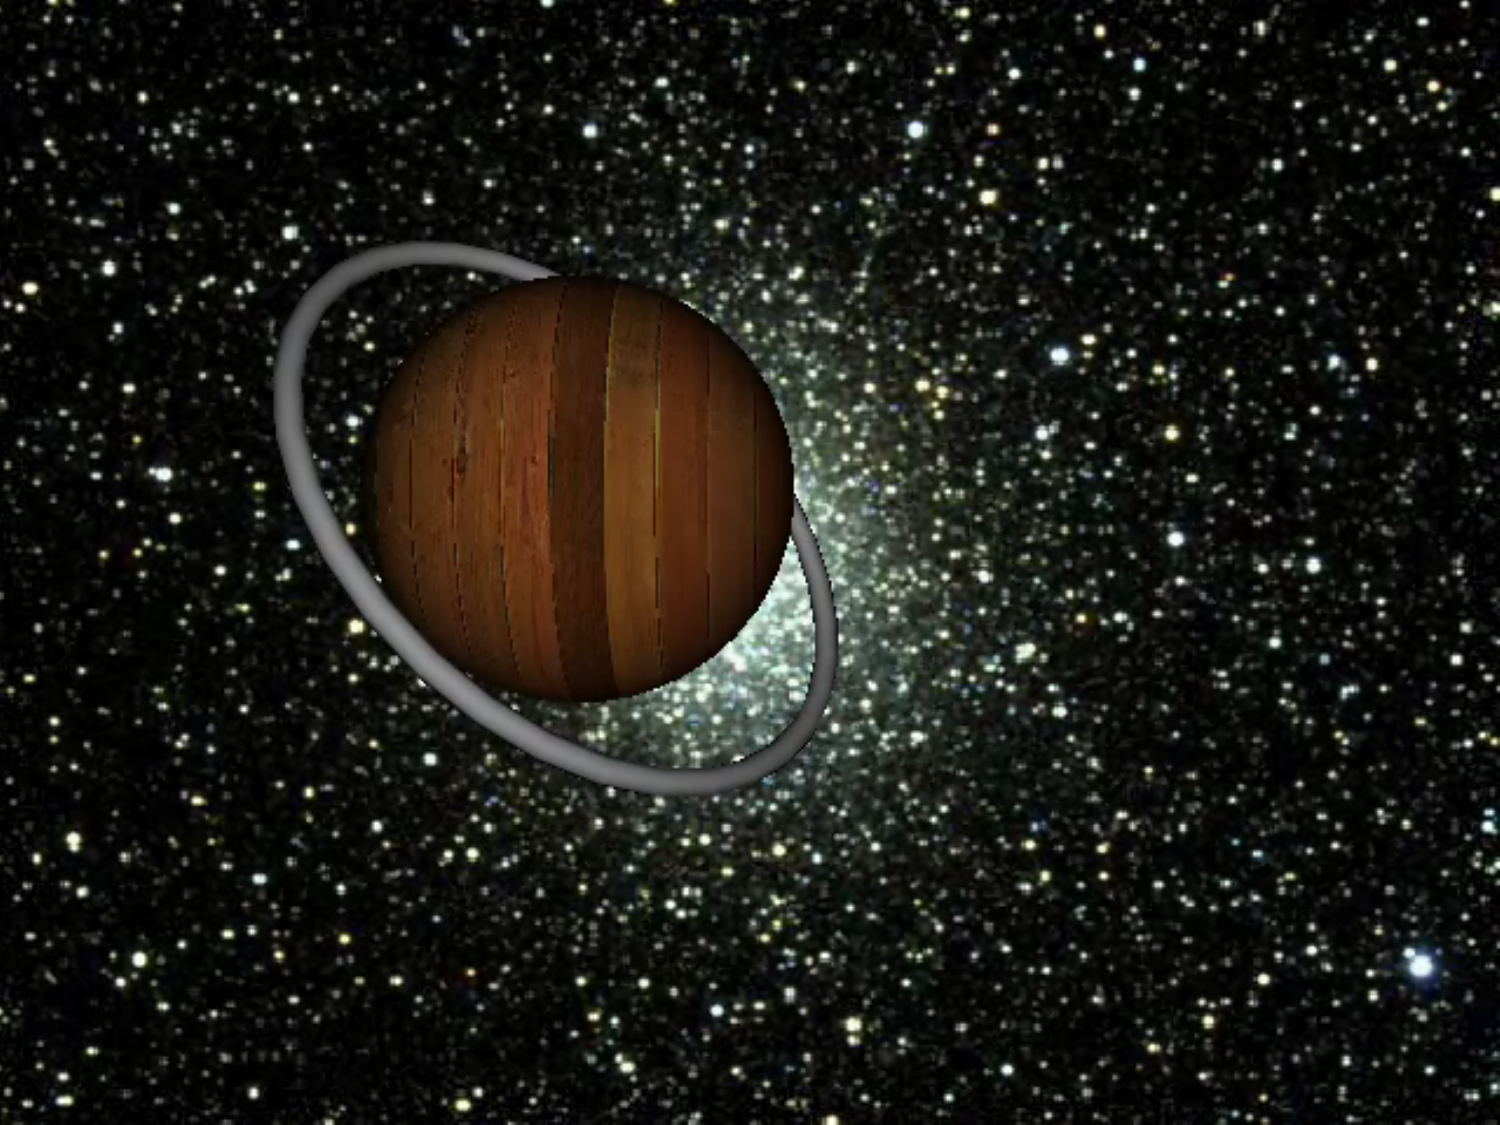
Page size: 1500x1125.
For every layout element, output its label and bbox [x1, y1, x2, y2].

text_box [0, 0, 1500, 1125]
